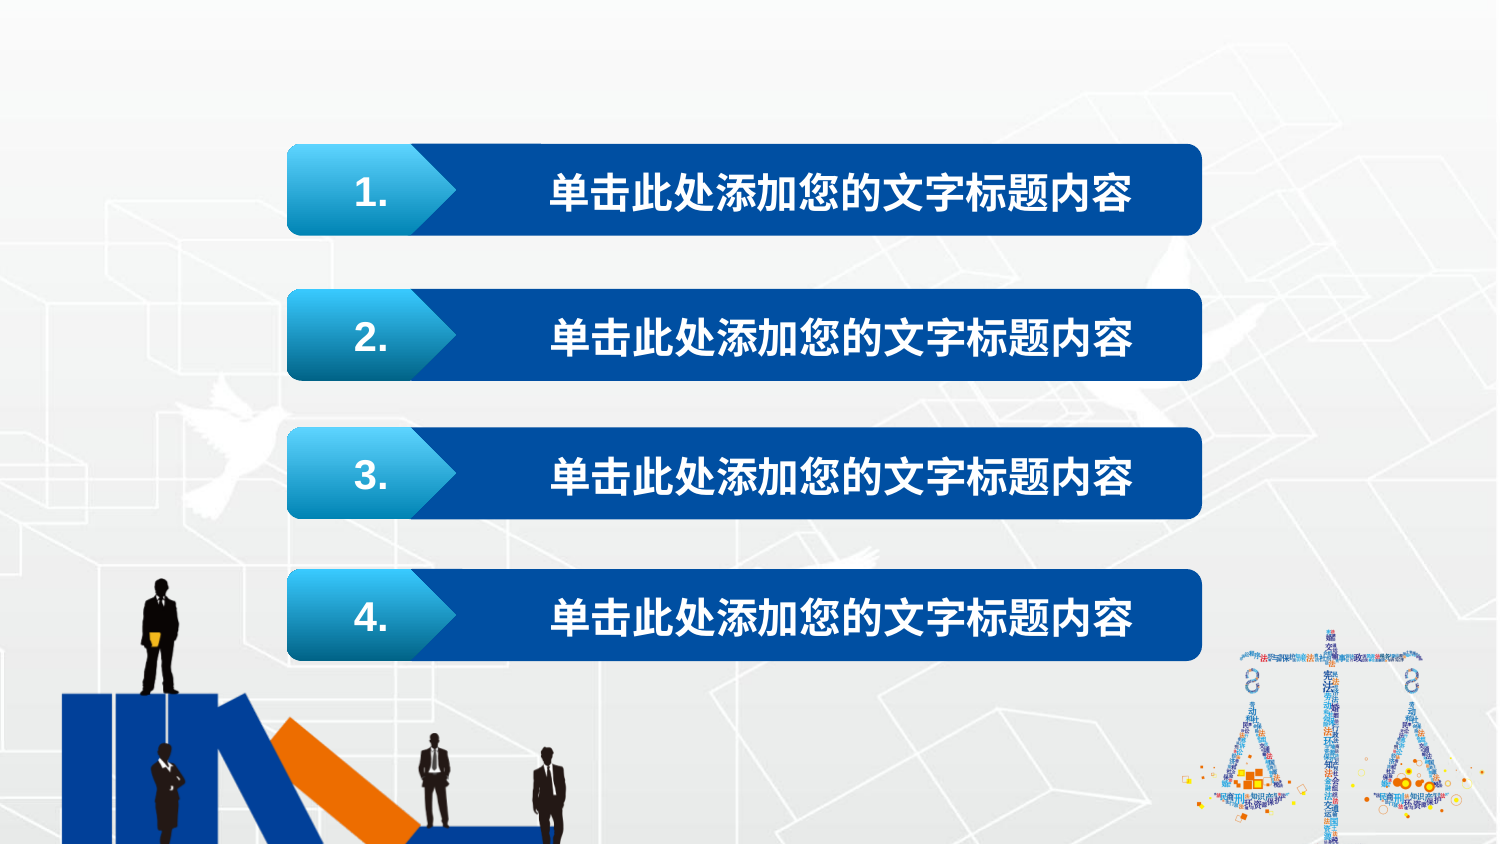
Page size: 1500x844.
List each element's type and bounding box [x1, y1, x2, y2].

text_box [396, 427, 1202, 520]
text_box [396, 569, 1202, 661]
text_box [396, 143, 1202, 236]
text_box [396, 288, 1202, 381]
text_box [0, 0, 1500, 844]
